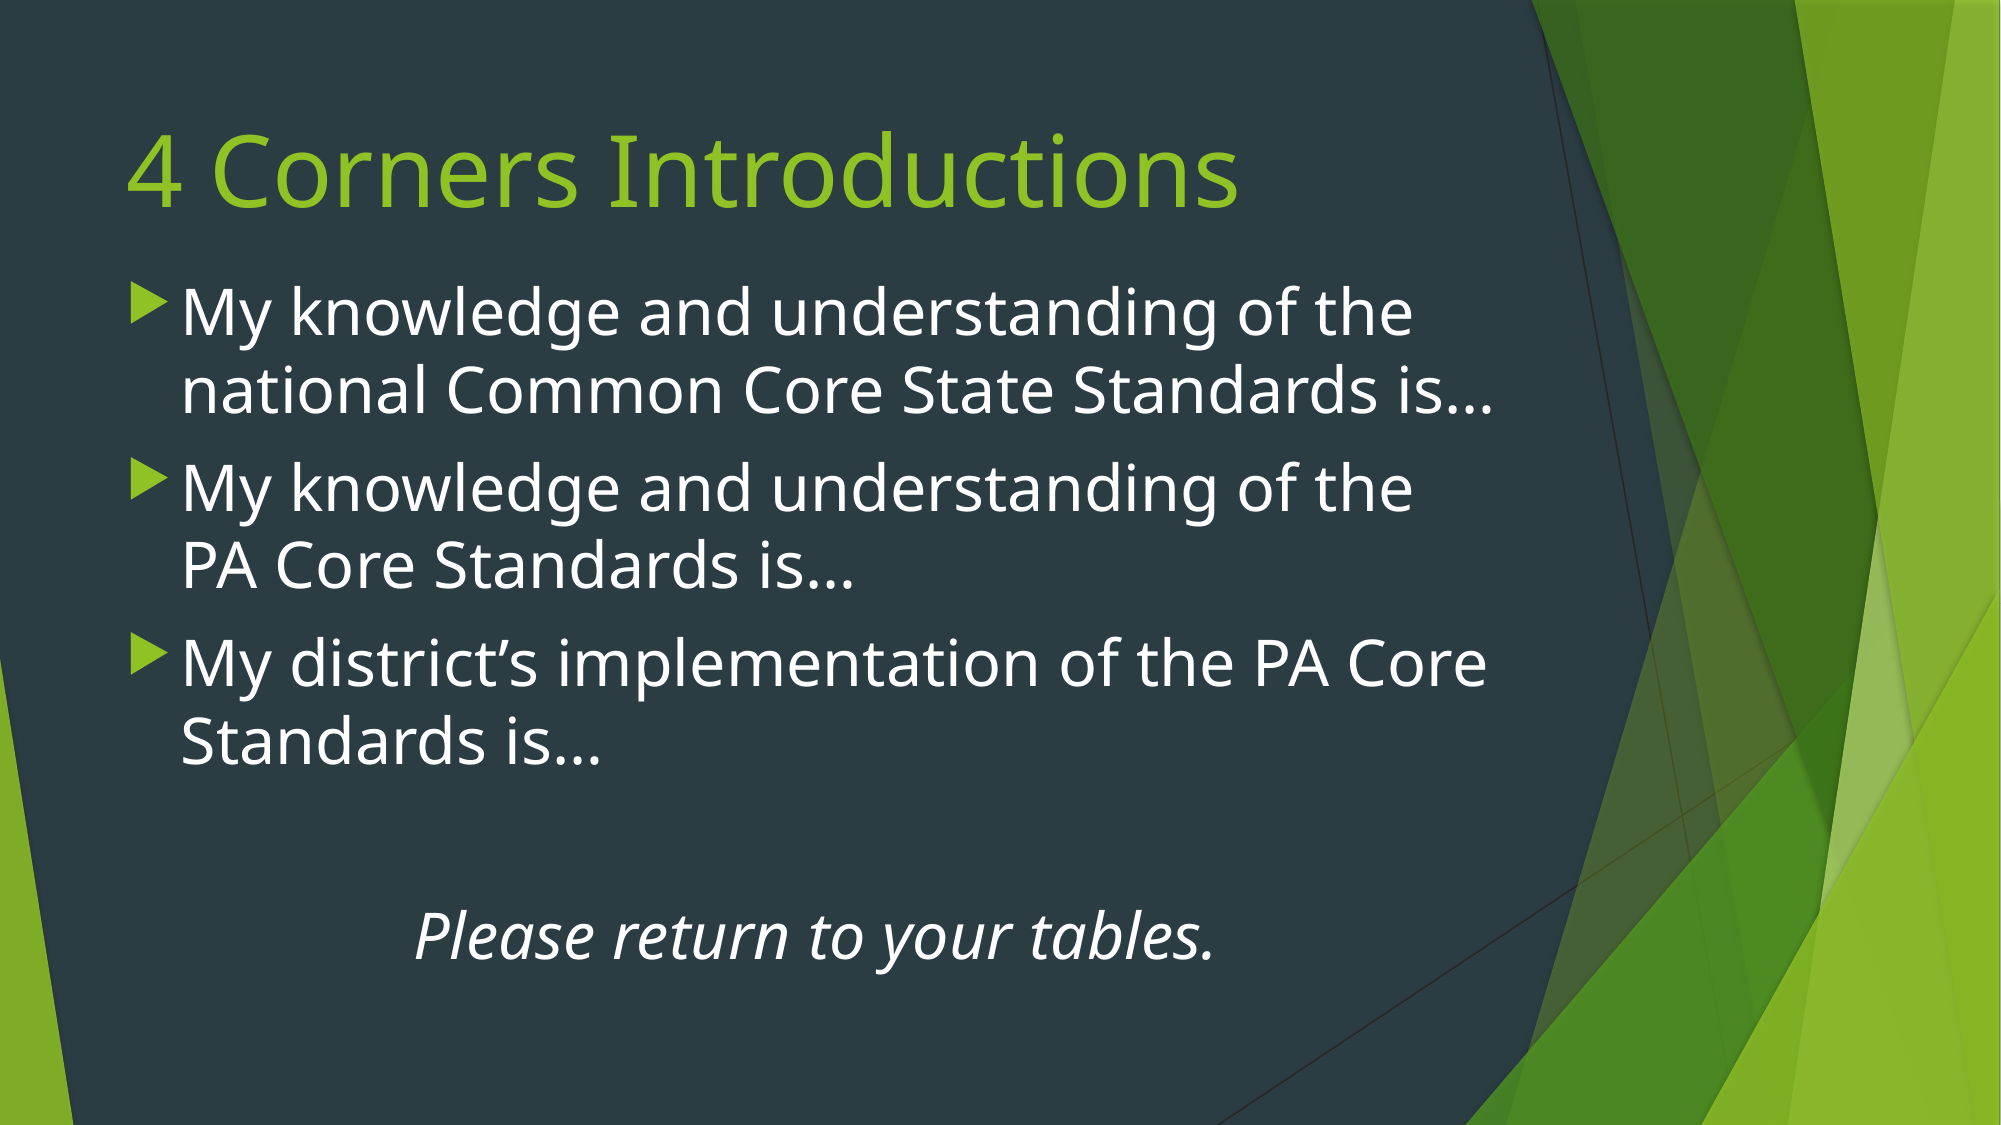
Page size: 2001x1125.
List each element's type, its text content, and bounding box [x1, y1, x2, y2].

title 4 Corners Introductions [111, 99, 1522, 263]
list My knowledge and understanding of the national Common Core State Standards is… My knowledge and understanding of the PA Core Standards is… My district’s implementation of the PA Core Standards is… Please return to your tables. [111, 263, 1522, 1045]
